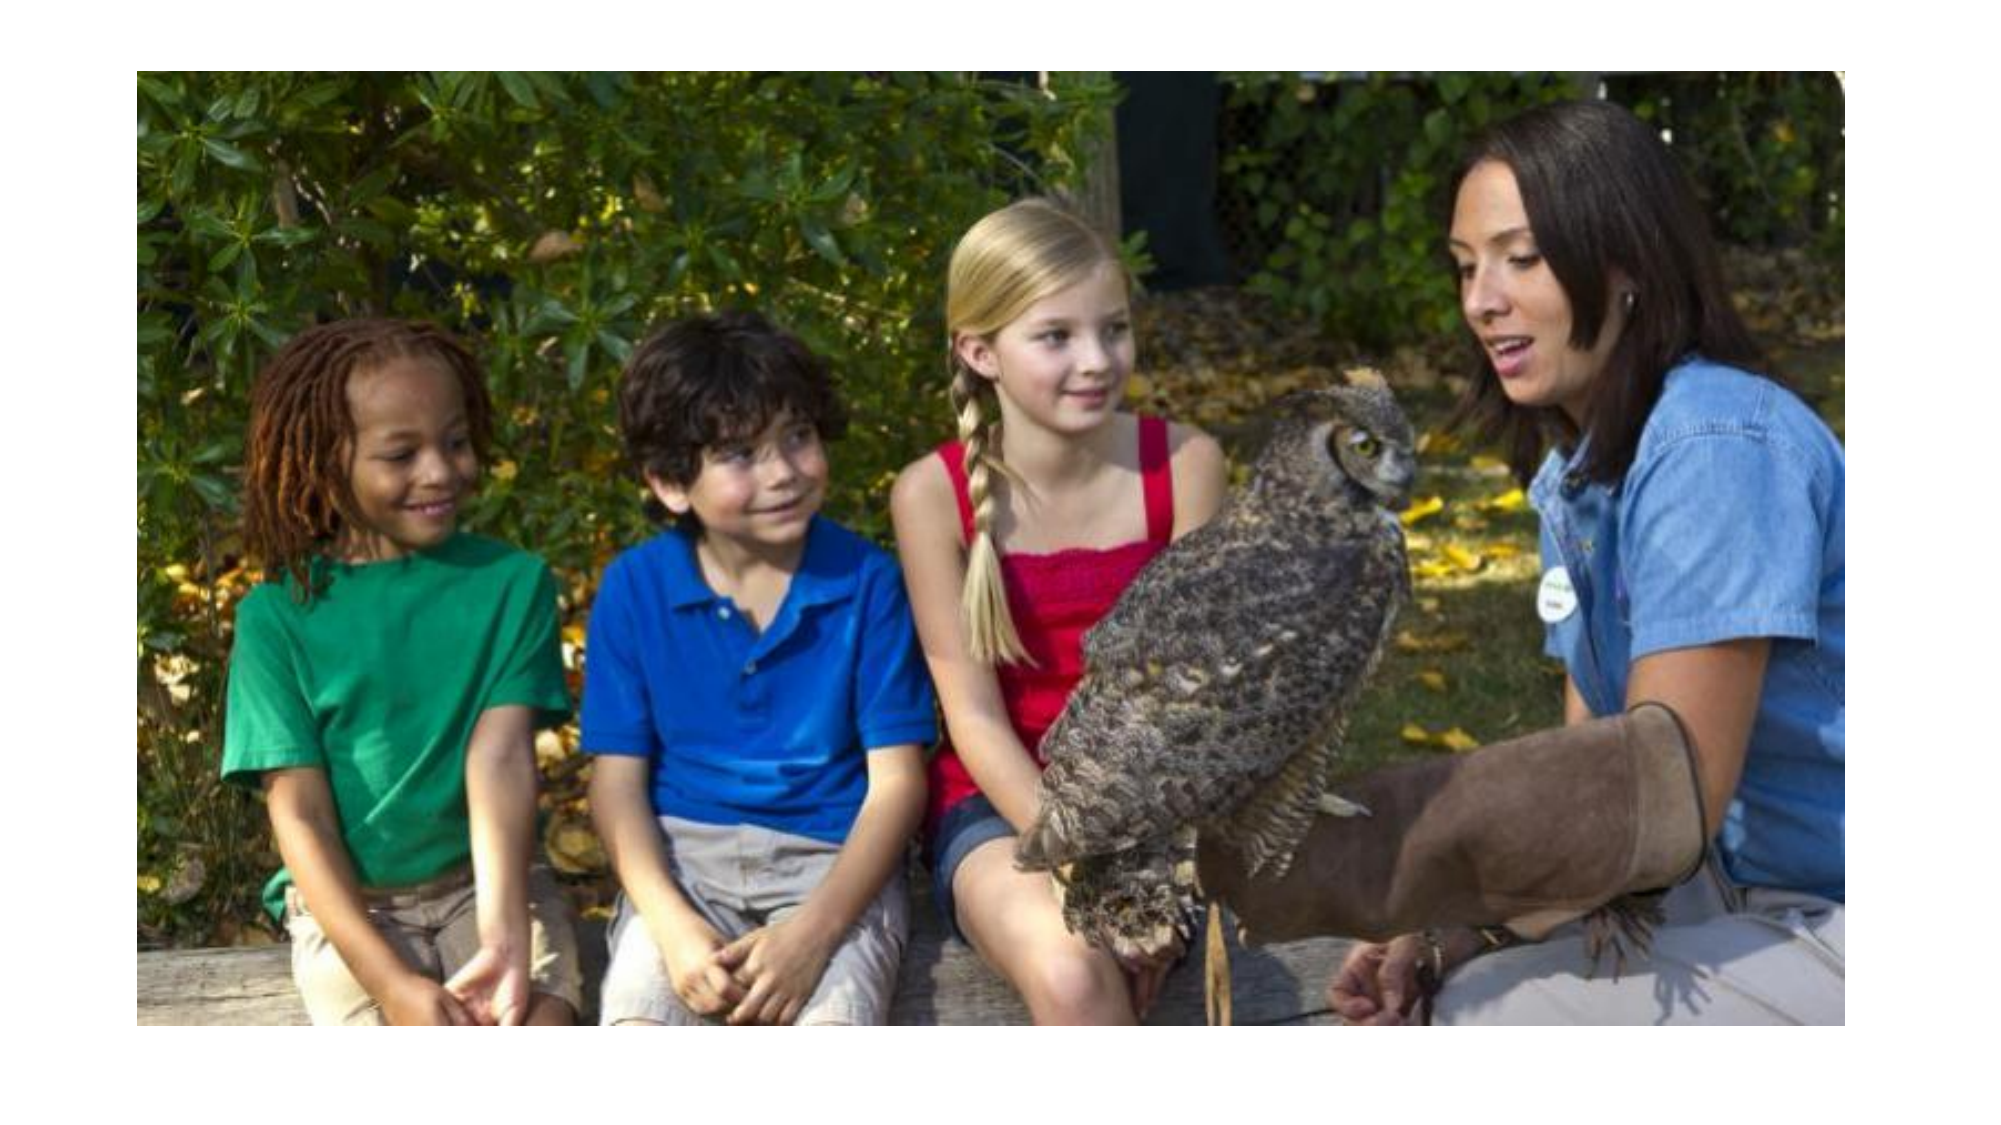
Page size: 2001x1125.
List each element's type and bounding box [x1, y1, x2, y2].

picture [137, 71, 1845, 1026]
